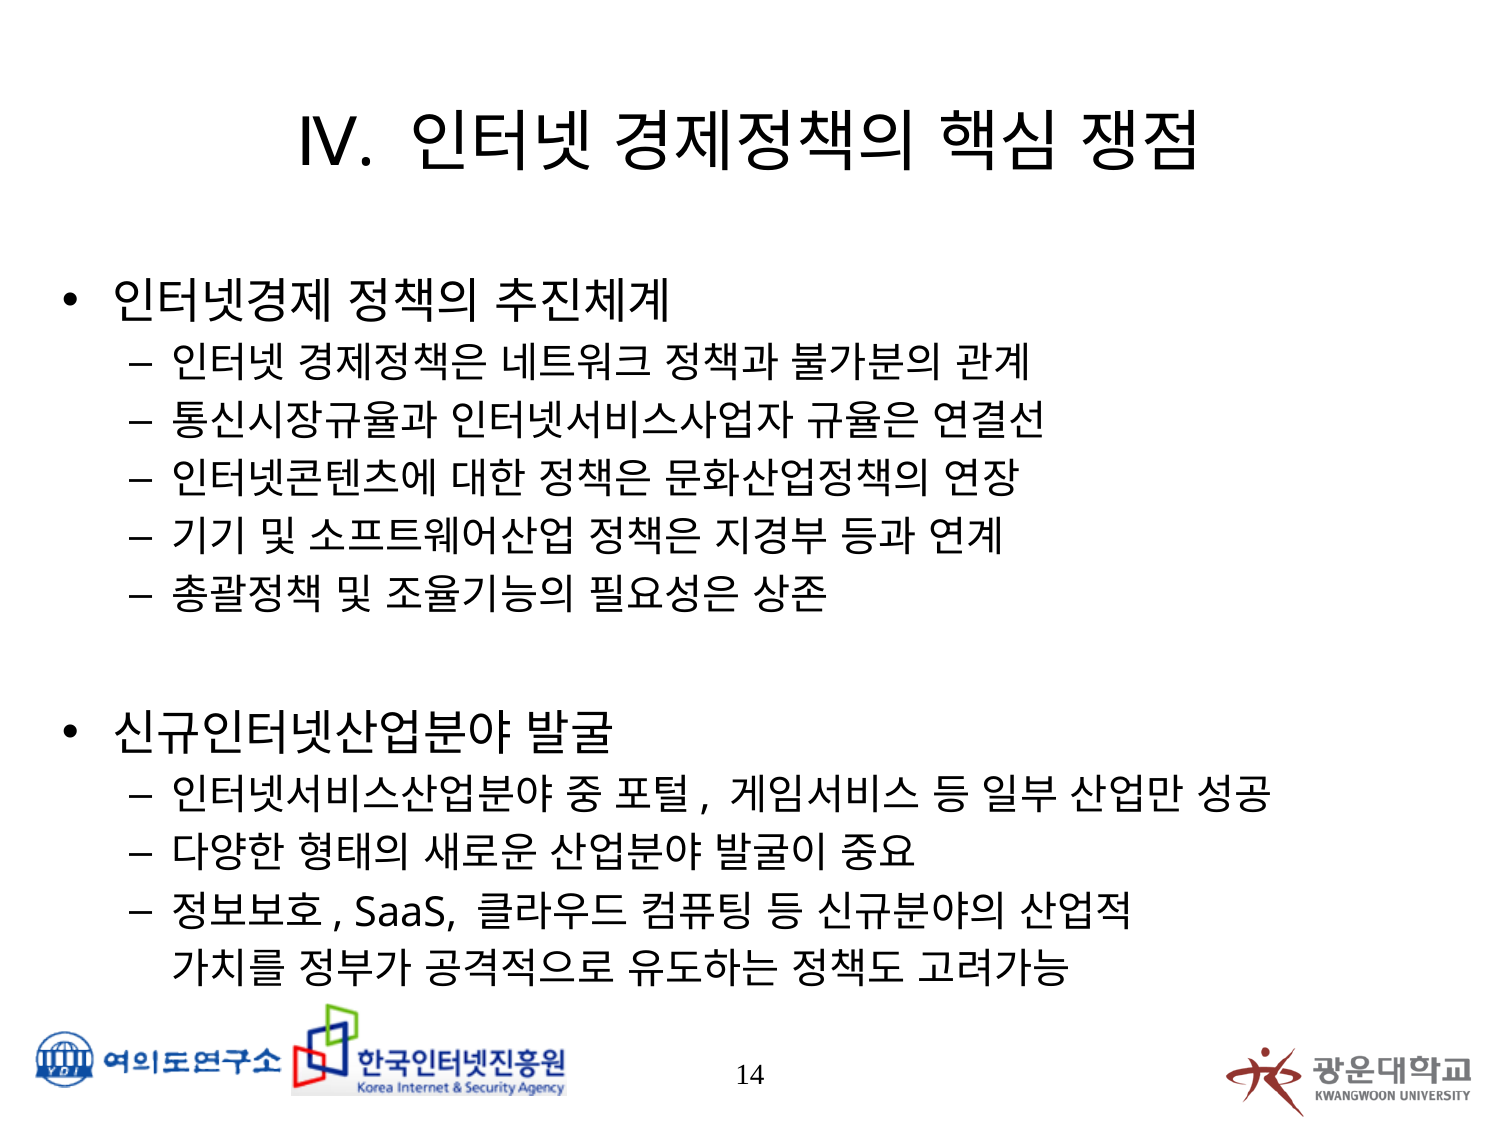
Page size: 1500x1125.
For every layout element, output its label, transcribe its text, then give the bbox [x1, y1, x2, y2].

picture [1218, 1042, 1485, 1125]
list 인터넷경제 정책의 추진체계 인터넷 경제정책은 네트워크 정책과 불가분의 관계 통신시장규율과 인터넷서비스사업자 규율은 연결선 인터넷콘텐츠에 대한 정책은 문화산업정책의 연장 기기 및 소프트웨어산업 정책은 지경부 등과 연계 총괄정책 및 조율기능의 필요성은 상존 신규인터넷산업분야 발굴 인터넷서비스산업분야 중 포털, 게임서비스 등 일부 산업만 성공 다양한 형태의 새로운 산업분야 발굴이 중요 정보보호, SaaS, 클라우드 컴퓨팅 등 신규분야의 산업적 가치를 정부가 공격적으로 유도하는 정책도 고려가능 [46, 262, 1454, 1005]
title Ⅳ. 인터넷 경제정책의 핵심 쟁점 [75, 45, 1425, 233]
picture [34, 1031, 283, 1088]
footer 14 [568, 1042, 988, 1103]
picture [291, 1003, 567, 1096]
